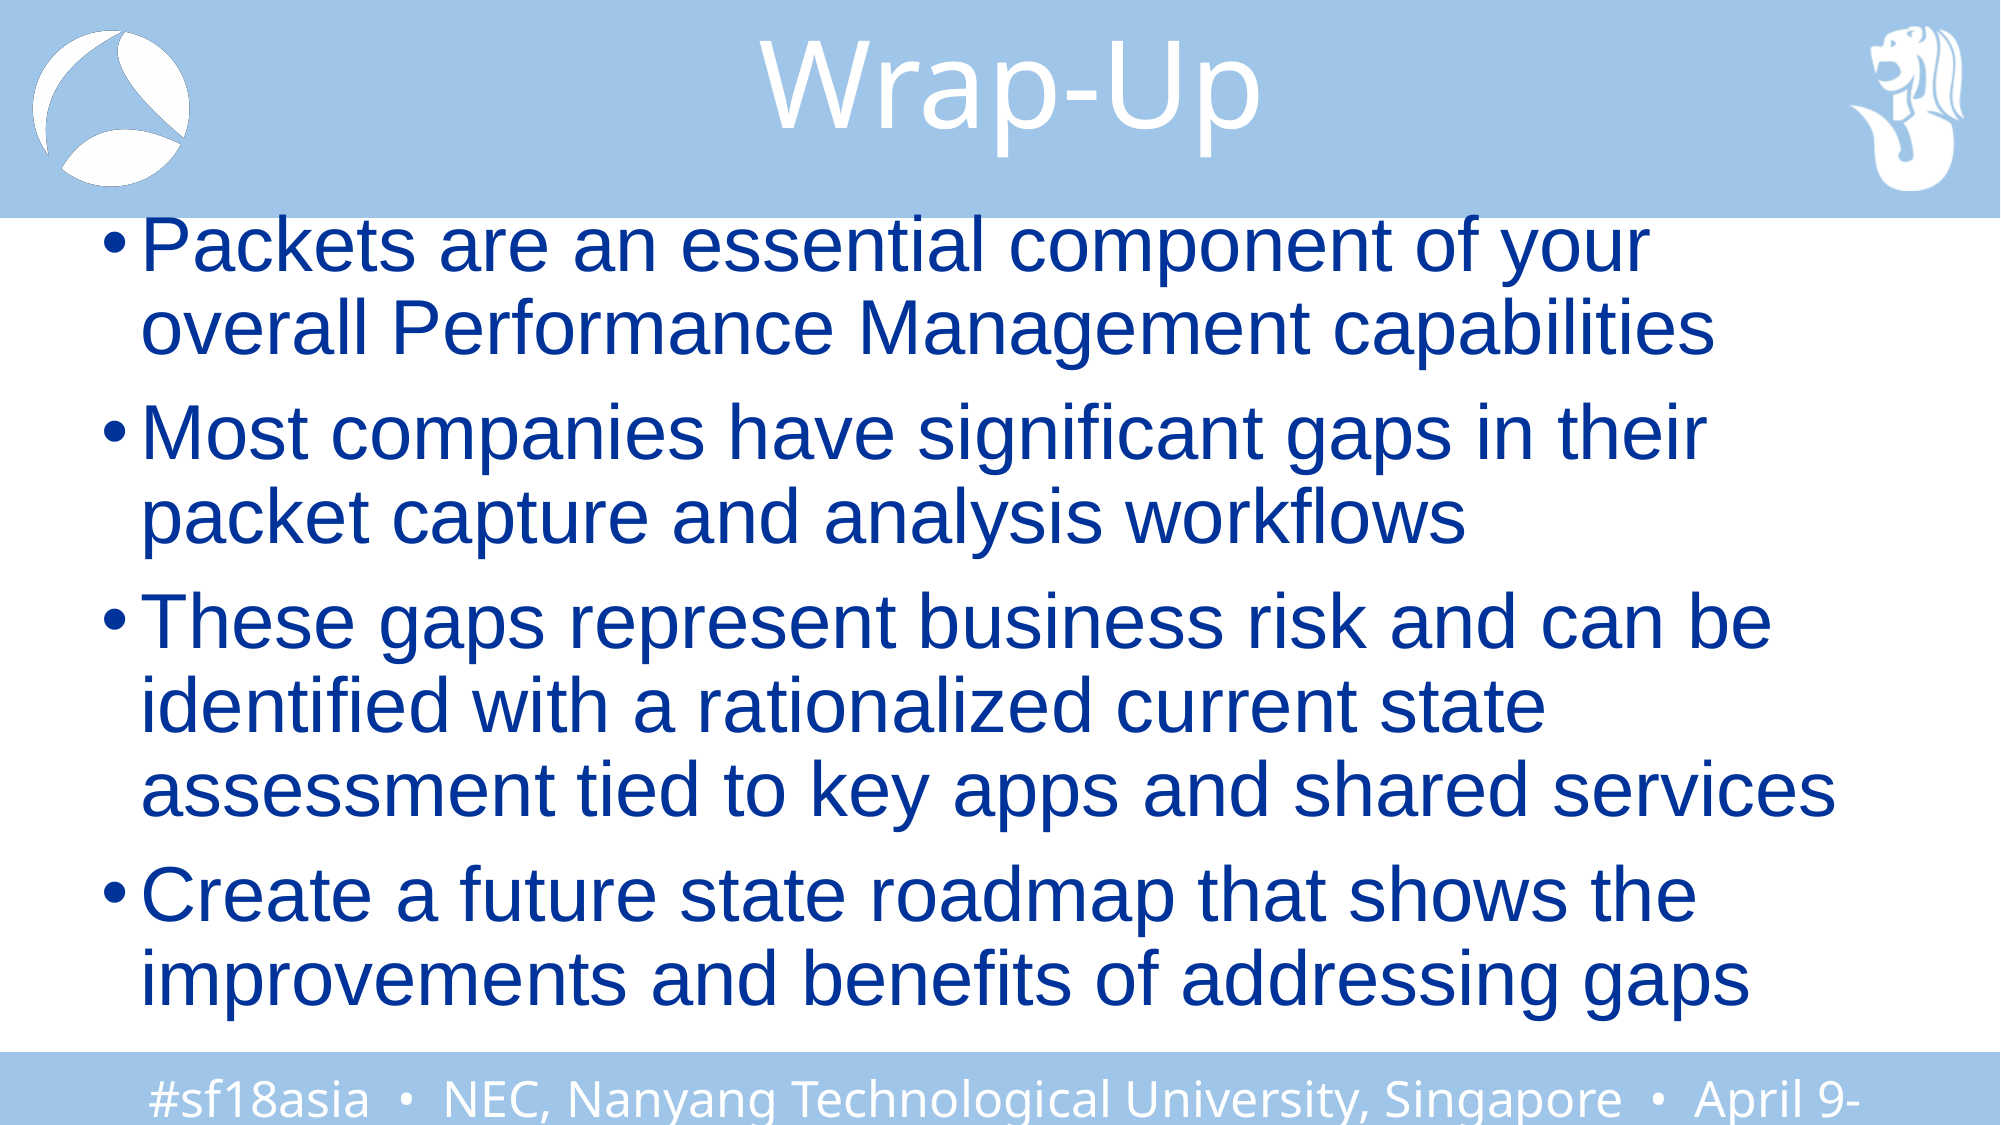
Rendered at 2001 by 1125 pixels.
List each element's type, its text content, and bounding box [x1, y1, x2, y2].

picture [1849, 155, 1964, 191]
title Wrap-Up [31, 24, 1994, 155]
picture [32, 155, 190, 187]
list Packets are an essential component of your overall Performance Management capabilities Most companies have significant gaps in their packet capture and analysis workflows These gaps represent business risk and can be identified with a rationalized current state assessment tied to key apps and shared services Create a future state roadmap that shows the improvements and benefits of addressing gaps [86, 188, 1914, 1051]
